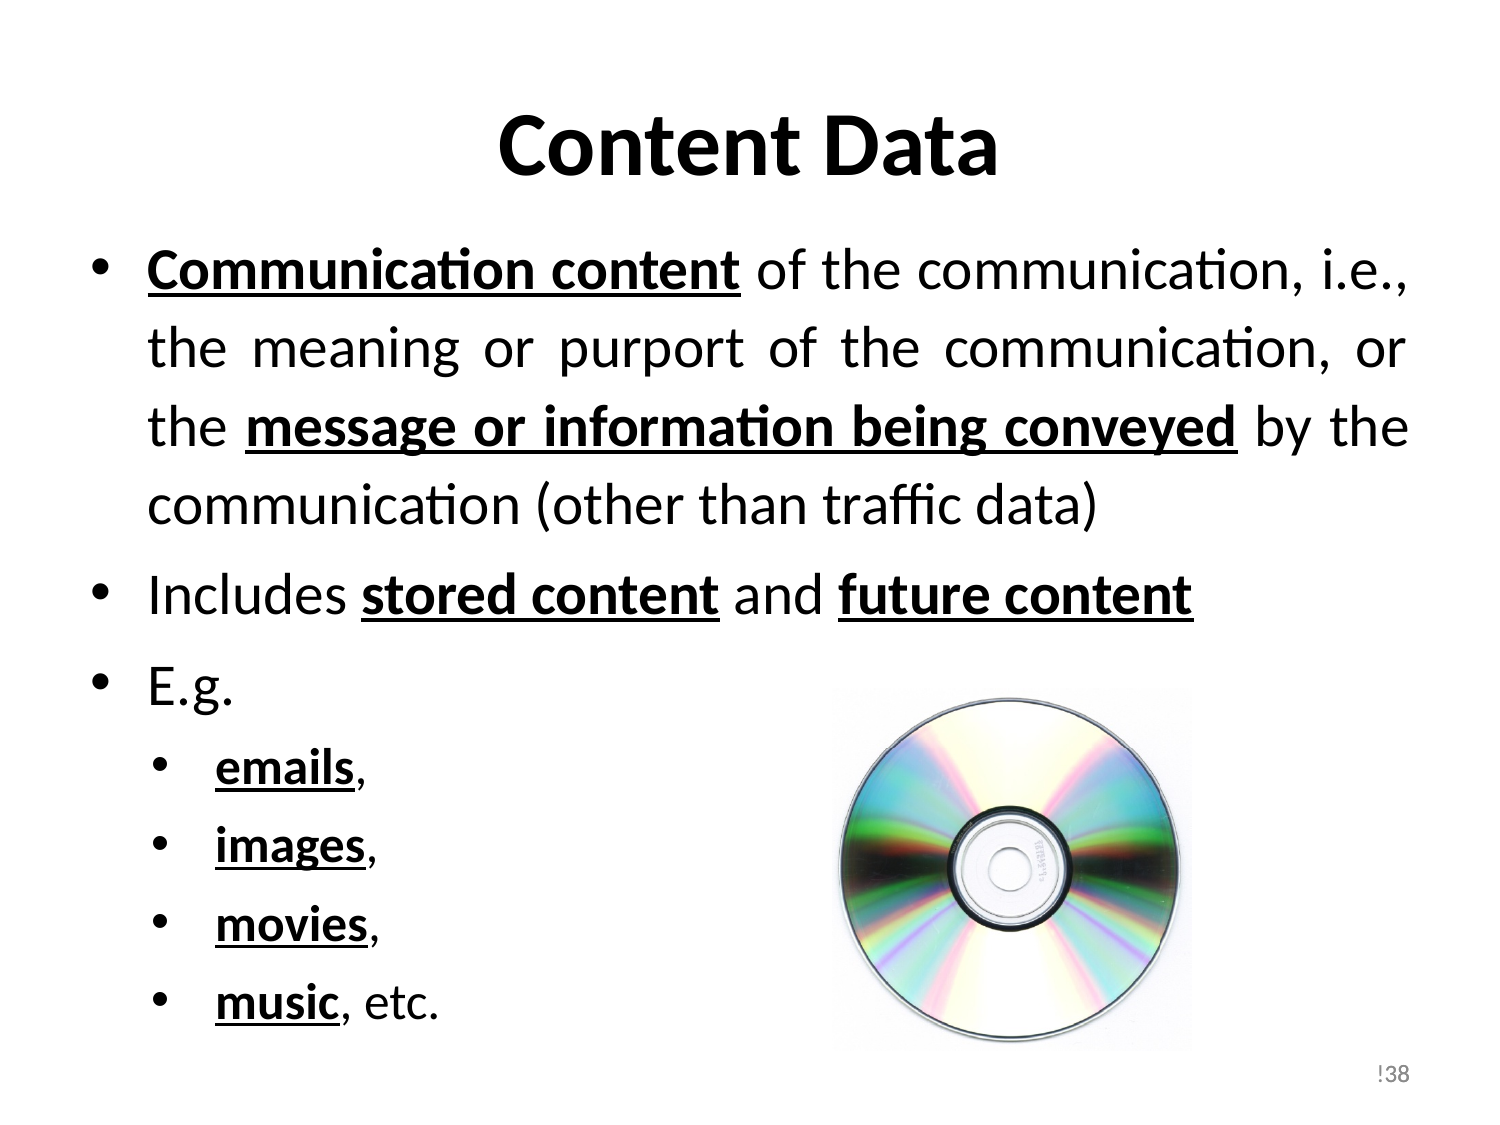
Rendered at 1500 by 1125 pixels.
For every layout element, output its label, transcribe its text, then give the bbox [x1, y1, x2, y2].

title Content Data [75, 45, 1425, 233]
list Communication content of the communication, i.e., the meaning or purport of the communication, or the message or information being conveyed by the communication (other than traffic data) Includes stored content and future content E.g. emails, images, movies, music, etc. [75, 233, 1425, 1051]
picture [831, 688, 1192, 1052]
text_box !38 [1074, 1042, 1425, 1103]
